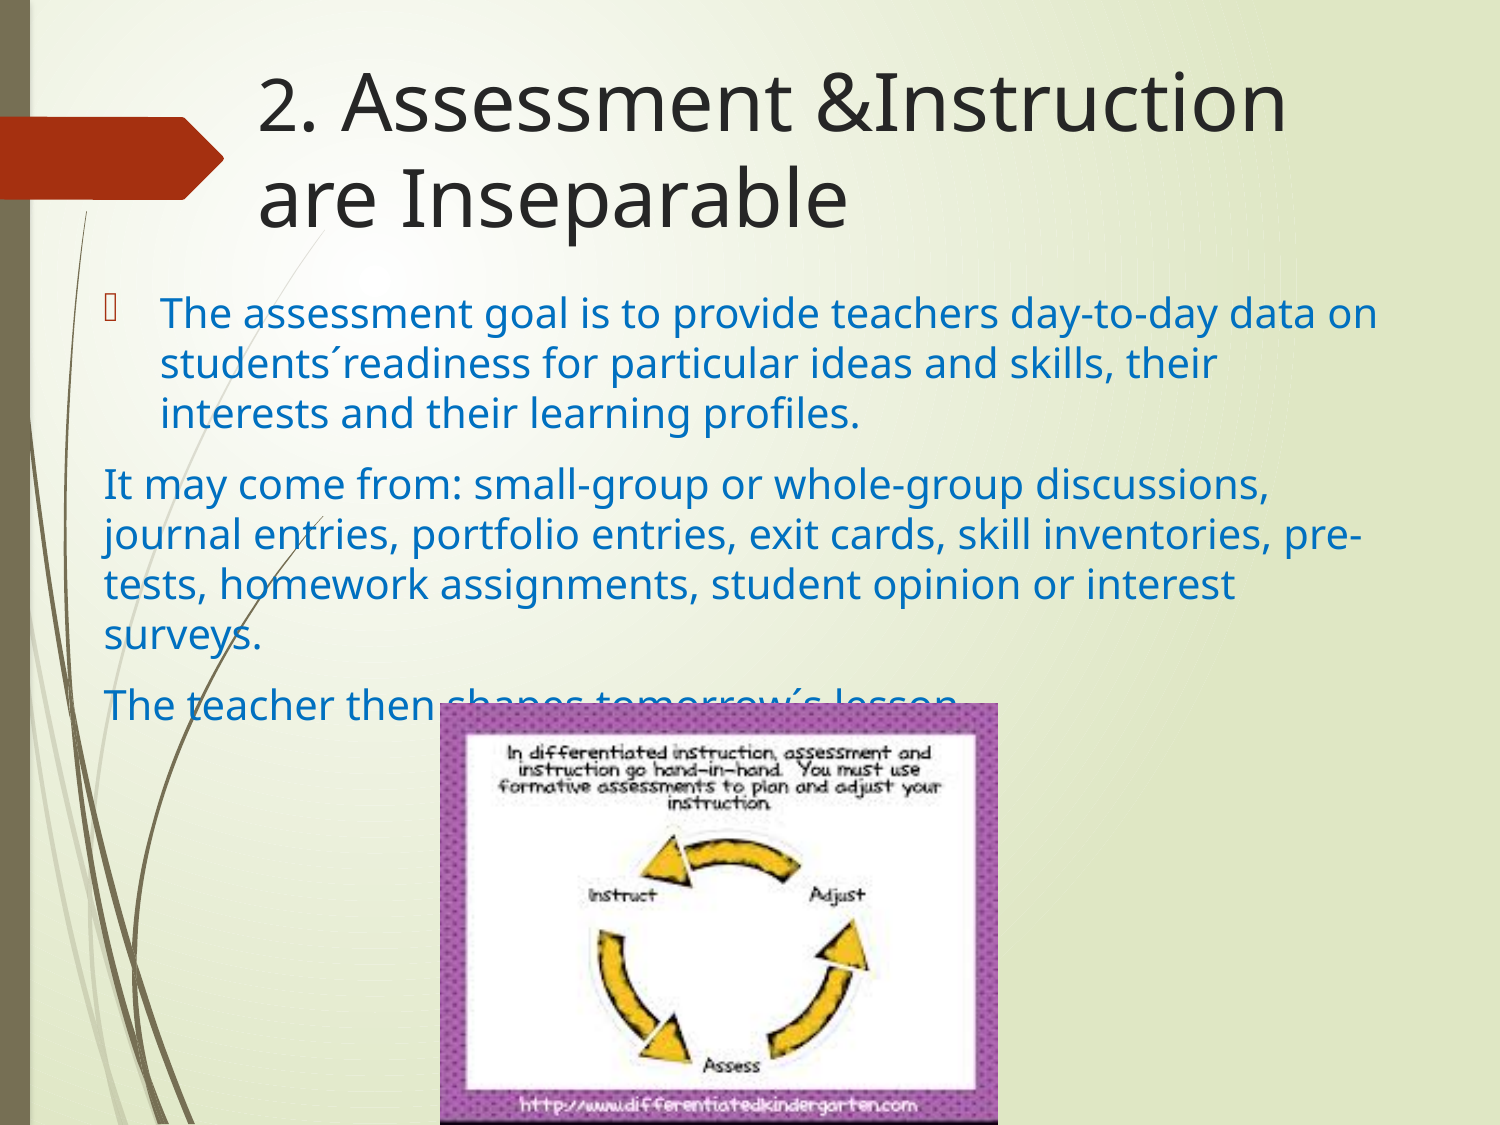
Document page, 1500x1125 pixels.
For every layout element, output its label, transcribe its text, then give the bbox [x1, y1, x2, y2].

list The assessment goal is to provide teachers day-to-day data on students´readiness for particular ideas and skills, their interests and their learning profiles. It may come from: small-group or whole-group discussions, journal entries, portfolio entries, exit cards, skill inventories, pre-tests, homework assignments, student opinion or interest surveys. The teacher then shapes tomorrow´s lesson. [88, 278, 1412, 716]
title 2. Assessment &Instruction are Inseparable [242, 42, 1382, 253]
picture [440, 703, 999, 1125]
